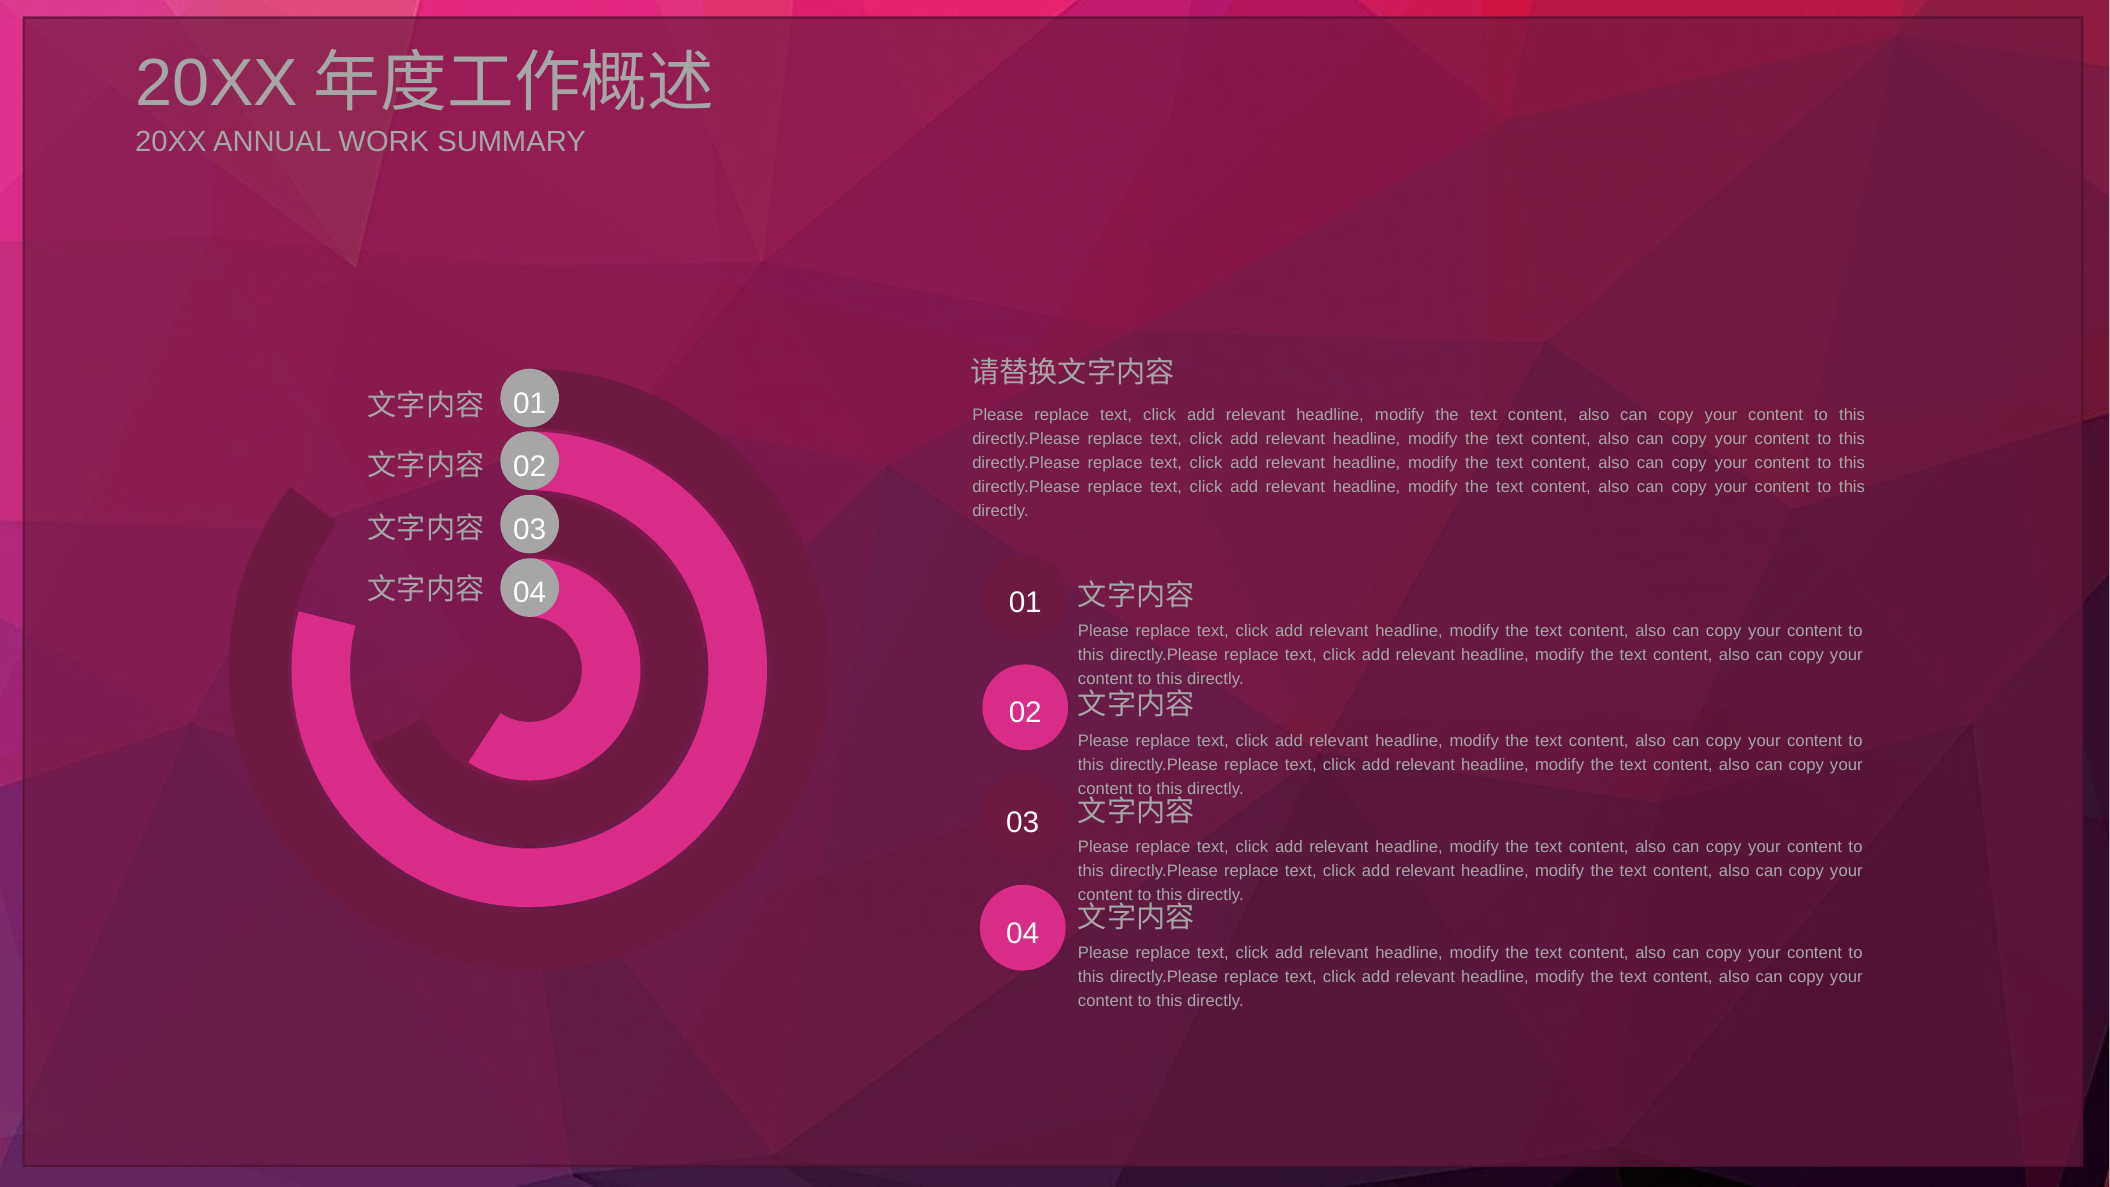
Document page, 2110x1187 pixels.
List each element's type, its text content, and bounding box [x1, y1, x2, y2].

text_box Please replace text, click add relevant headline, modify the text content, also can copy your content to this directly.Please replace text, click add relevant headline, modify the text content, also can copy your content to this directly. [1077, 937, 1864, 1010]
text_box 文字内容 [1077, 798, 1251, 827]
text_box 文字内容 [1077, 688, 1251, 721]
text_box 请替换文字内容 [970, 346, 1209, 389]
text_box 20XX ANNUAL WORK SUMMARY [135, 122, 596, 158]
text_box 文字内容 [1077, 569, 1251, 611]
text_box 02 [981, 663, 1070, 752]
picture [0, 0, 2110, 1187]
text_box Please replace text, click add relevant headline, modify the text content, also can copy your content to this directly.Please replace text, click add relevant headline, modify the text content, also can copy your content to this directly.Please replace text, click add relevant headline, modify the text content, also can copy your content to this directly.Please replace text, click add relevant headline, modify the text content, also can copy your content to this directly. [972, 399, 1867, 520]
text_box Please replace text, click add relevant headline, modify the text content, also can copy your content to this directly.Please replace text, click add relevant headline, modify the text content, also can copy your content to this directly. [1077, 725, 1864, 798]
text_box 03 [978, 773, 1067, 862]
text_box Please replace text, click add relevant headline, modify the text content, also can copy your content to this directly.Please replace text, click add relevant headline, modify the text content, also can copy your content to this directly. [1077, 831, 1864, 904]
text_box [228, 368, 830, 971]
text_box 20XX年度工作概述 [135, 38, 783, 119]
text_box 01 [981, 553, 1070, 641]
text_box 04 [978, 883, 1067, 972]
text_box Please replace text, click add relevant headline, modify the text content, also can copy your content to this directly.Please replace text, click add relevant headline, modify the text content, also can copy your content to this directly. [1077, 615, 1864, 688]
text_box 文字内容 [1077, 904, 1251, 933]
